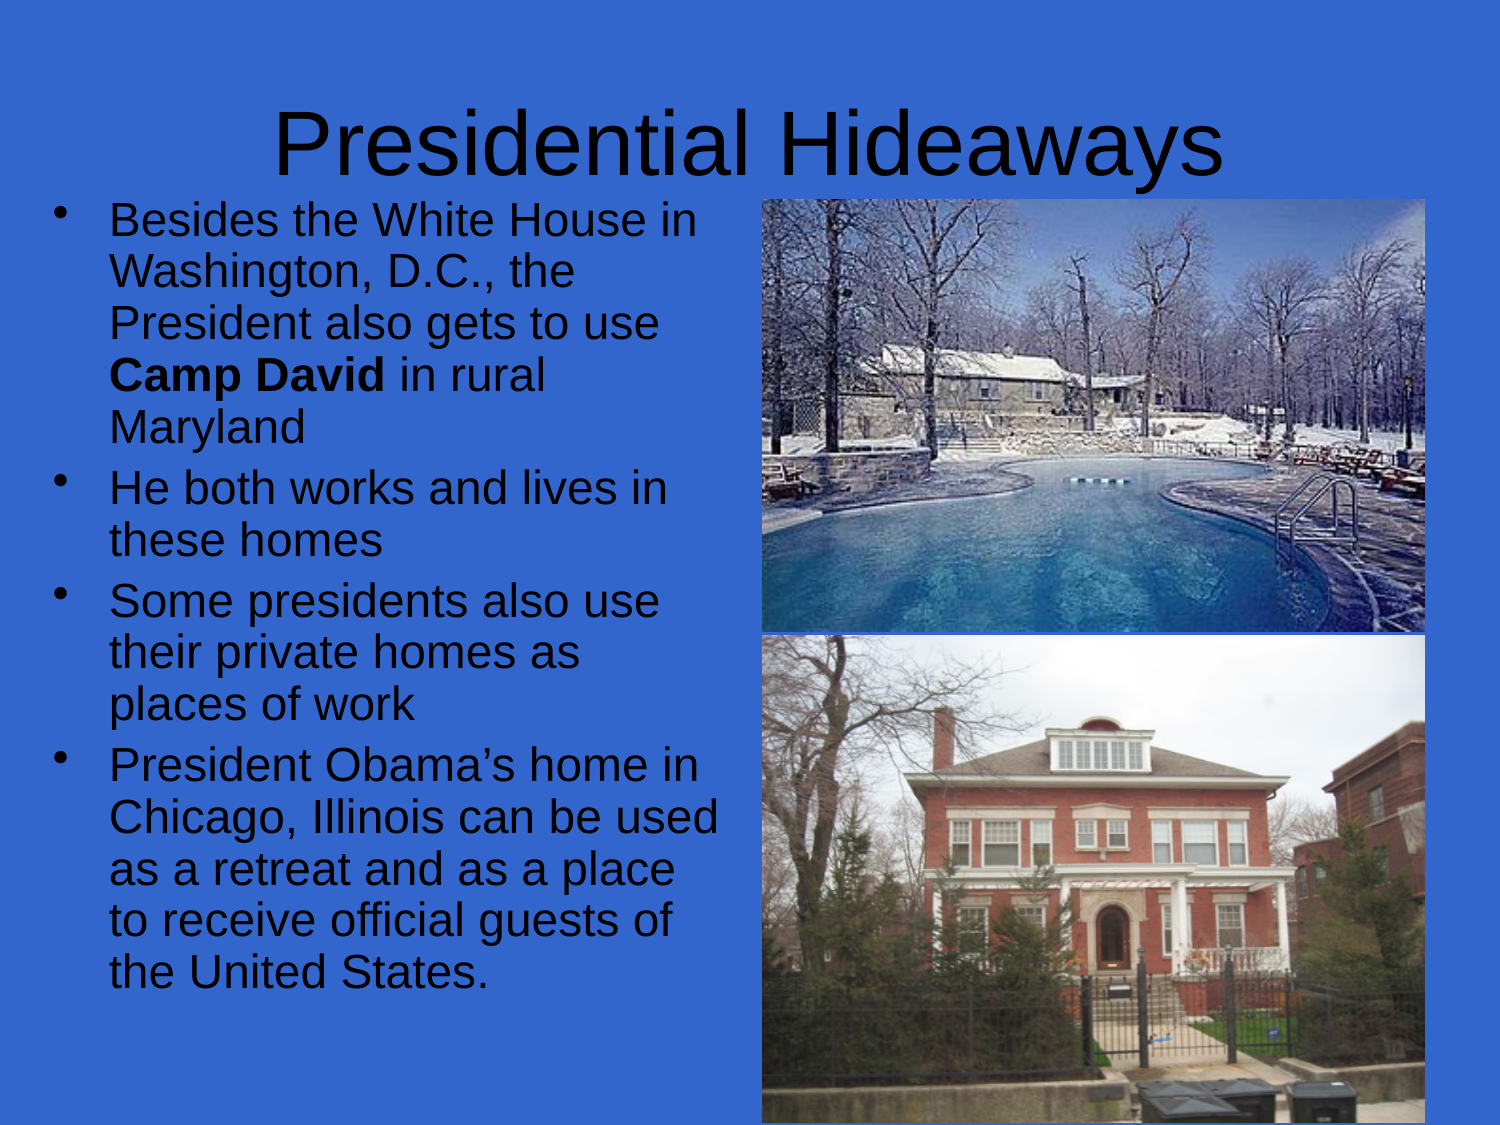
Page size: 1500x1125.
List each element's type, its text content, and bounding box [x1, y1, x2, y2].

list Besides the White House in Washington, D.C., the President also gets to use Camp David in rural Maryland He both works and lives in these homes Some presidents also use their private homes as places of work President Obama’s home in Chicago, Illinois can be used as a retreat and as a place to receive official guests of the United States. [37, 187, 738, 1088]
title Presidential Hideaways [75, 45, 1425, 233]
picture [762, 199, 1426, 632]
picture [762, 634, 1426, 1123]
